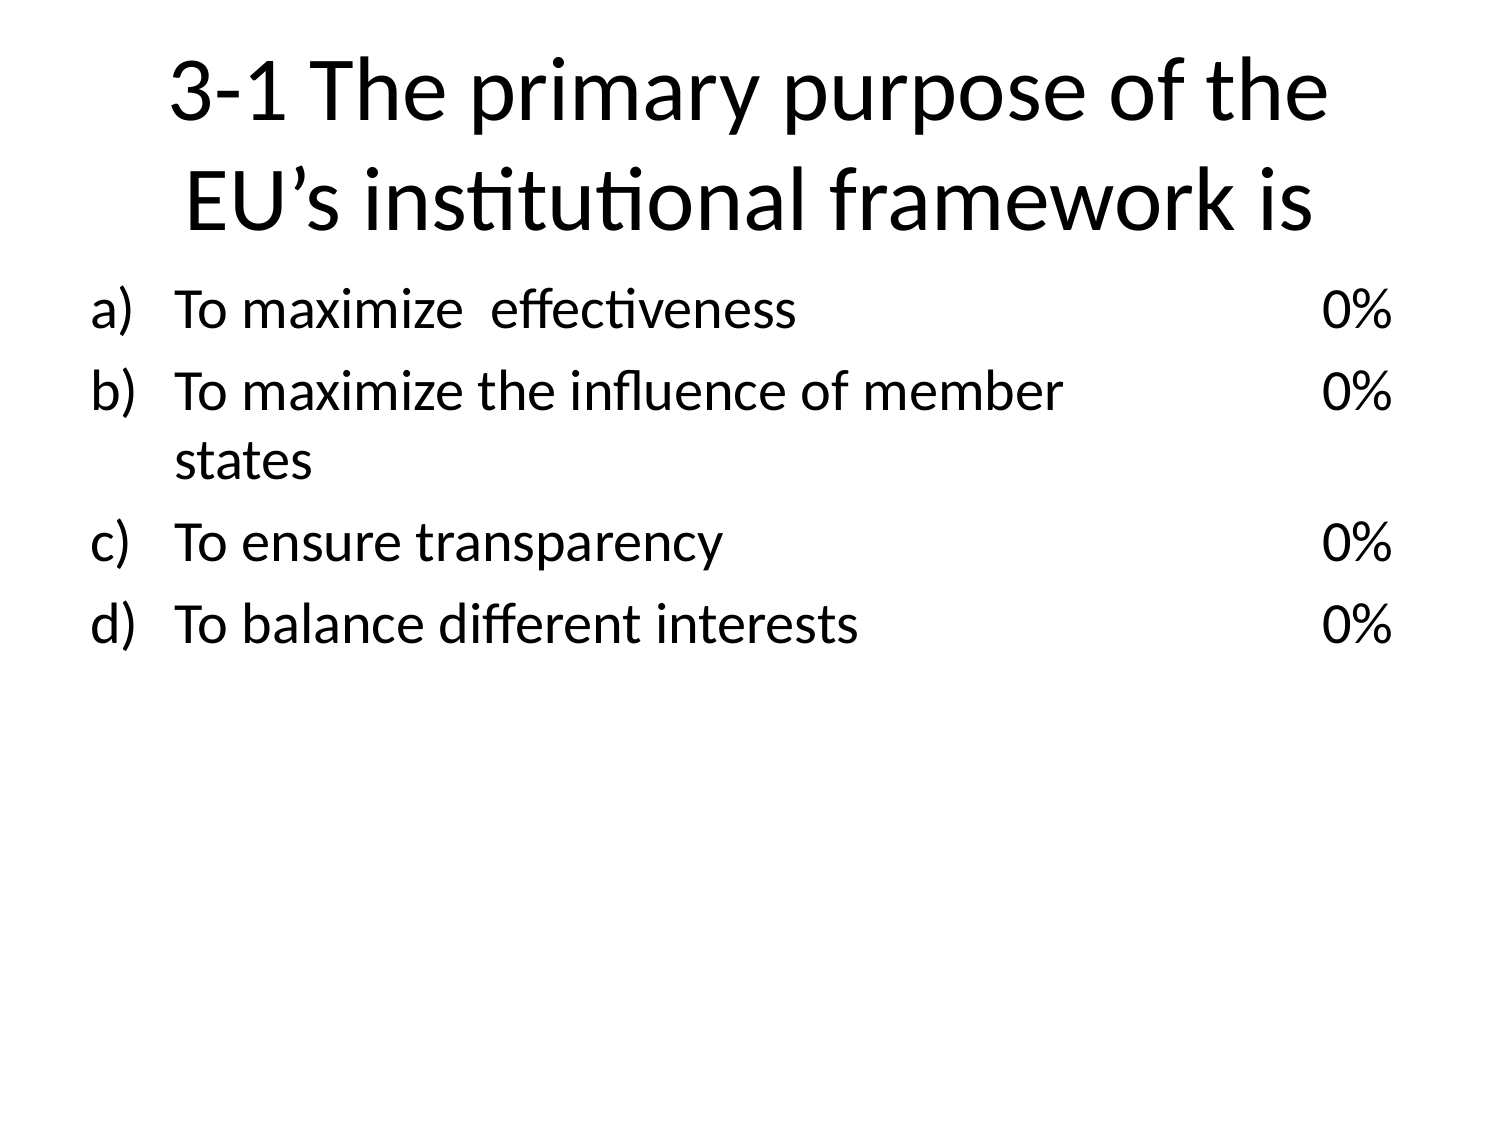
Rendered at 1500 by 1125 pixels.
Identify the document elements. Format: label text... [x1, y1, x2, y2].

list To maximize effectiveness To maximize the influence of member states To ensure transparency To balance different interests [74, 262, 1117, 674]
title 3-1 The primary purpose of the EU’s institutional framework is [74, 21, 1426, 257]
list 0% 0% 0% 0% [1124, 262, 1409, 1006]
